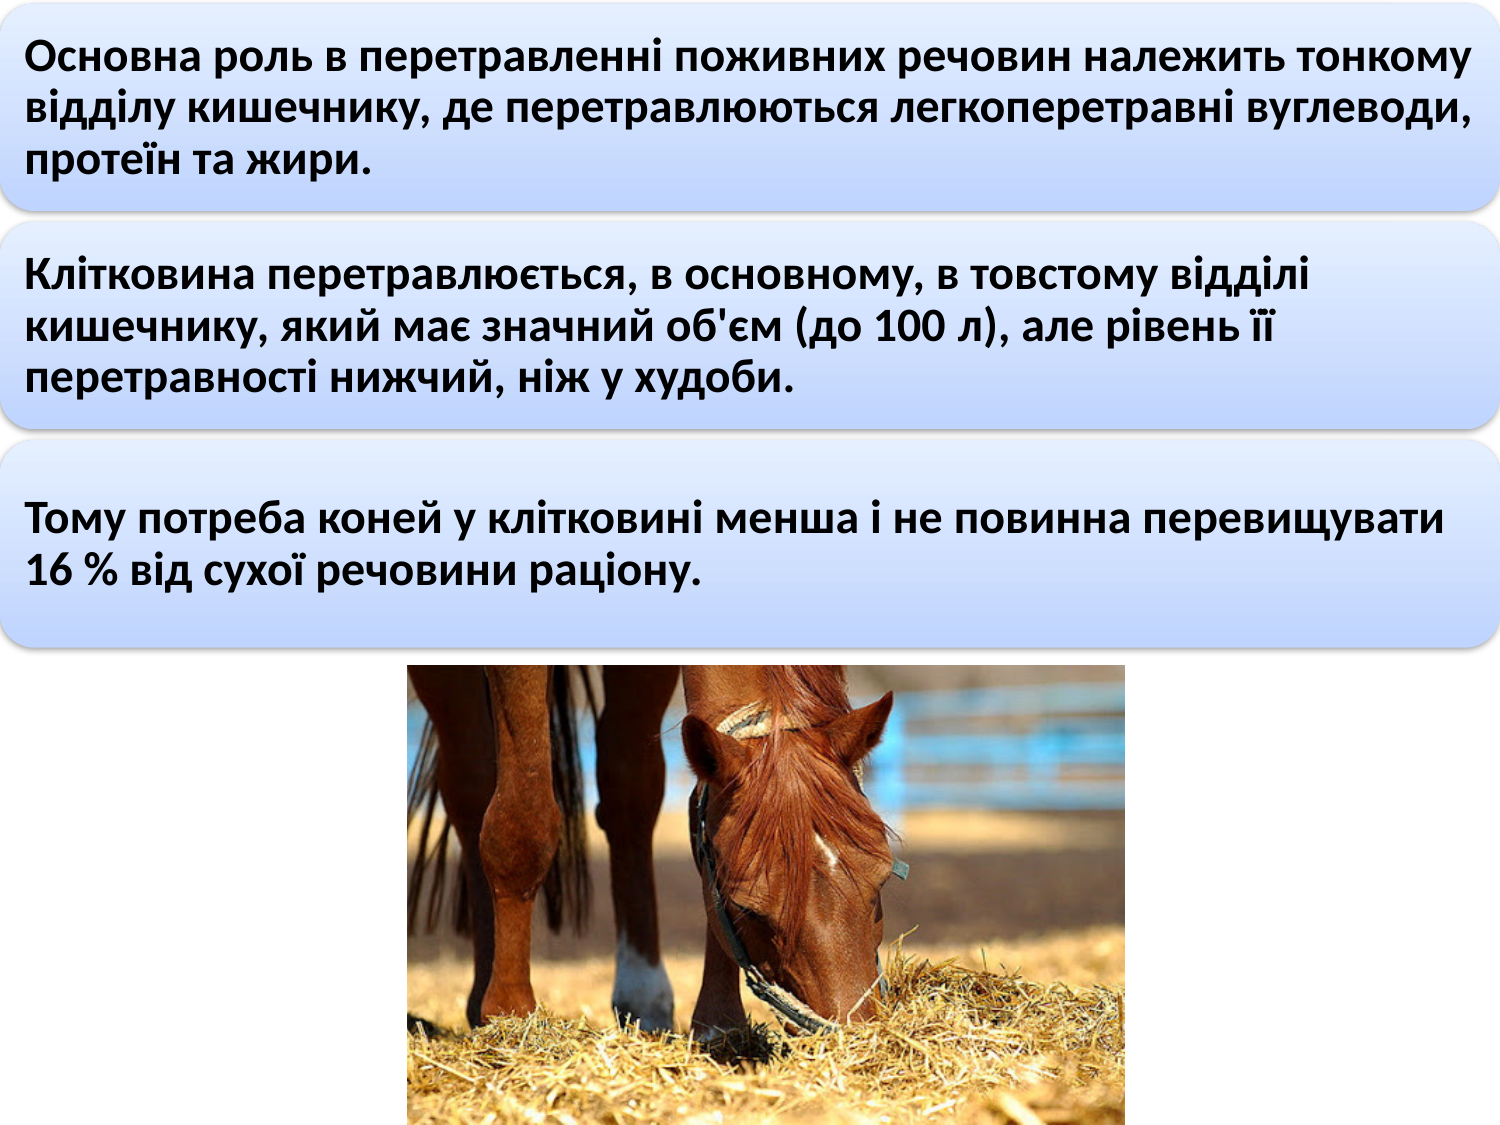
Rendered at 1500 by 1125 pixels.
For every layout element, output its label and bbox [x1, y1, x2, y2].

text_box [0, 0, 1500, 652]
picture [407, 665, 1125, 1125]
